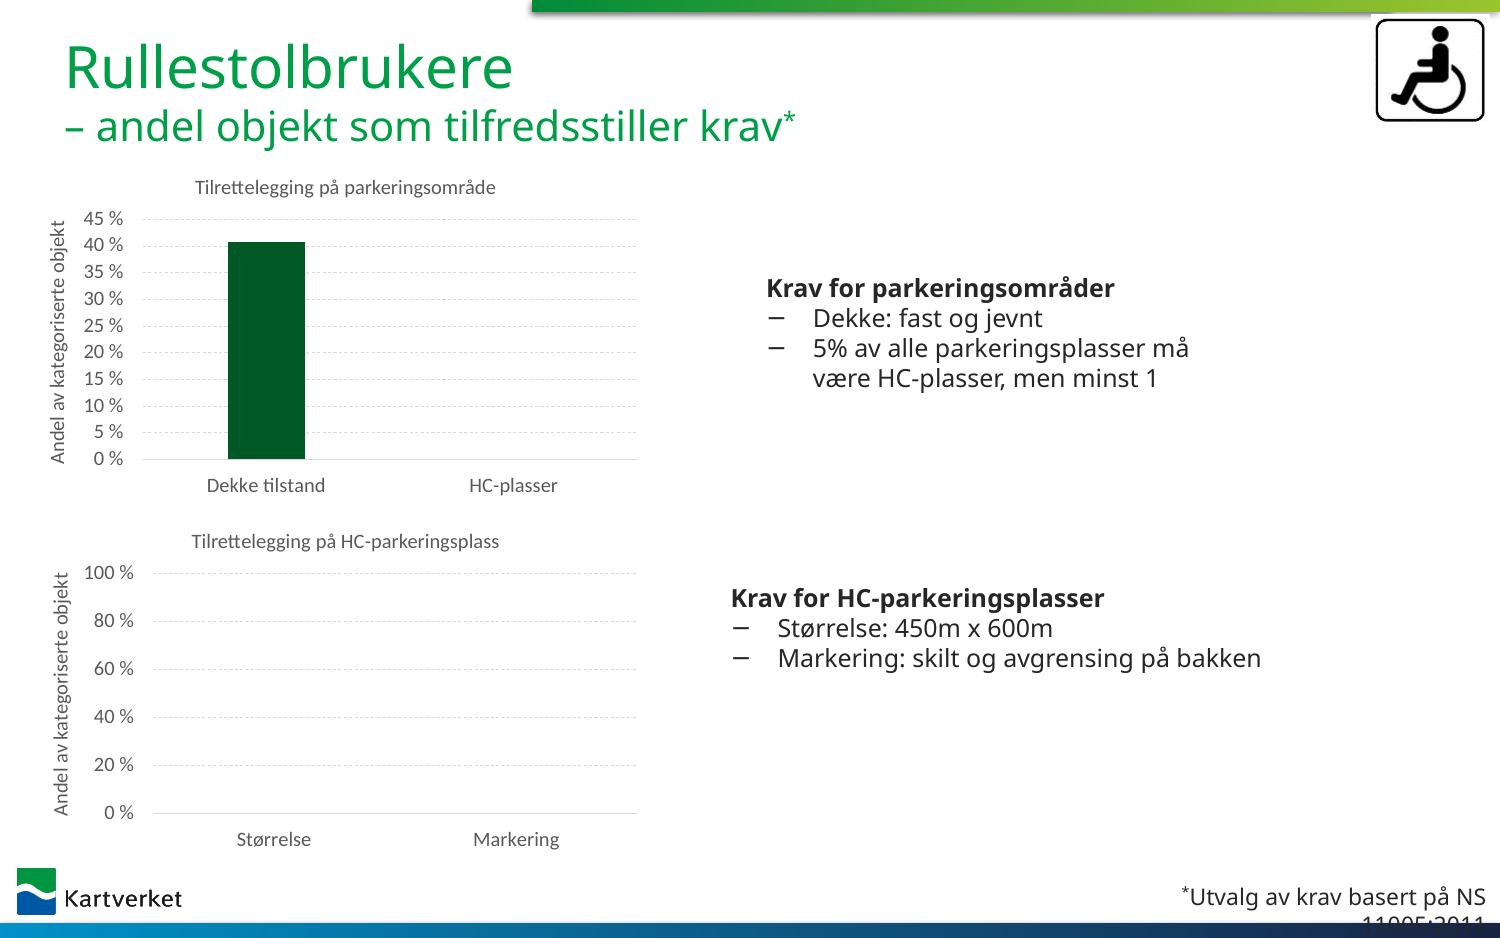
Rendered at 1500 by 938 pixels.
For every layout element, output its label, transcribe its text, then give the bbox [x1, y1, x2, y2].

picture [41, 520, 650, 859]
picture [41, 166, 650, 505]
text_box *Utvalg av krav basert på NS 11005:2011 [1068, 873, 1500, 938]
text_box Krav for HC-parkeringsplasser Størrelse: 450m x 600m Markering: skilt og avgrensing på bakken [715, 574, 1278, 680]
text_box Krav for parkeringsområder Dekke: fast og jevnt 5% av alle parkeringsplasser må være HC-plasser, men minst 1 [751, 264, 1232, 400]
text_box Rullestolbrukere – andel objekt som tilfredsstiller krav* [49, 23, 1431, 158]
picture [1371, 13, 1491, 127]
